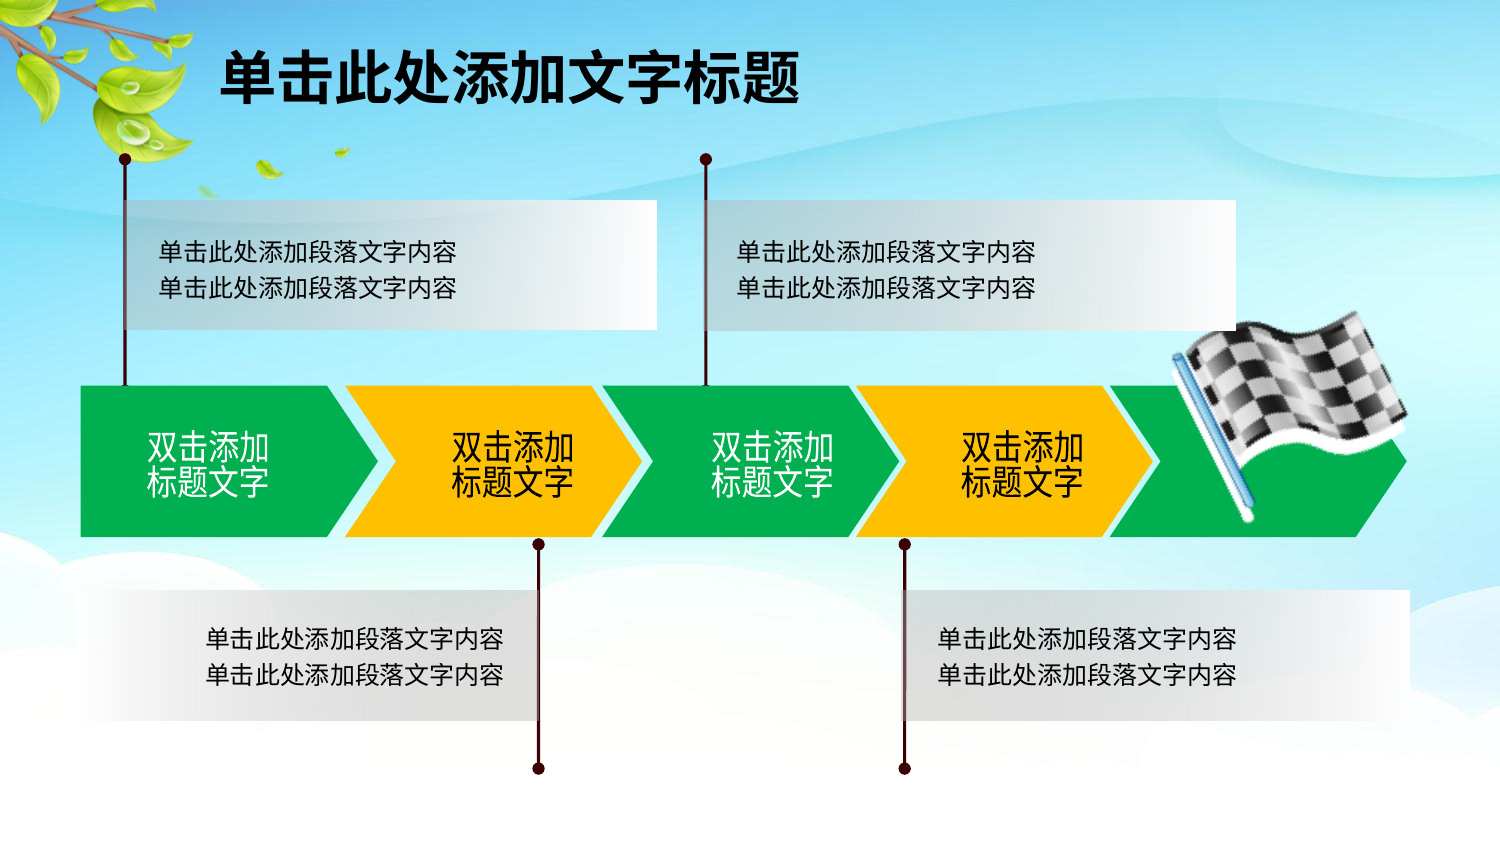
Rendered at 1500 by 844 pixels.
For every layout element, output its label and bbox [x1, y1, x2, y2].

text_box [901, 535, 1410, 772]
text_box [77, 535, 539, 772]
picture [0, 0, 1500, 844]
text_box [703, 148, 1236, 385]
text_box [699, 153, 703, 165]
text_box [898, 763, 910, 775]
text_box [124, 147, 657, 385]
text_box [118, 153, 124, 166]
text_box [539, 538, 545, 551]
text_box [80, 385, 1407, 538]
text_box [533, 762, 545, 775]
text_box [1195, 295, 1386, 499]
